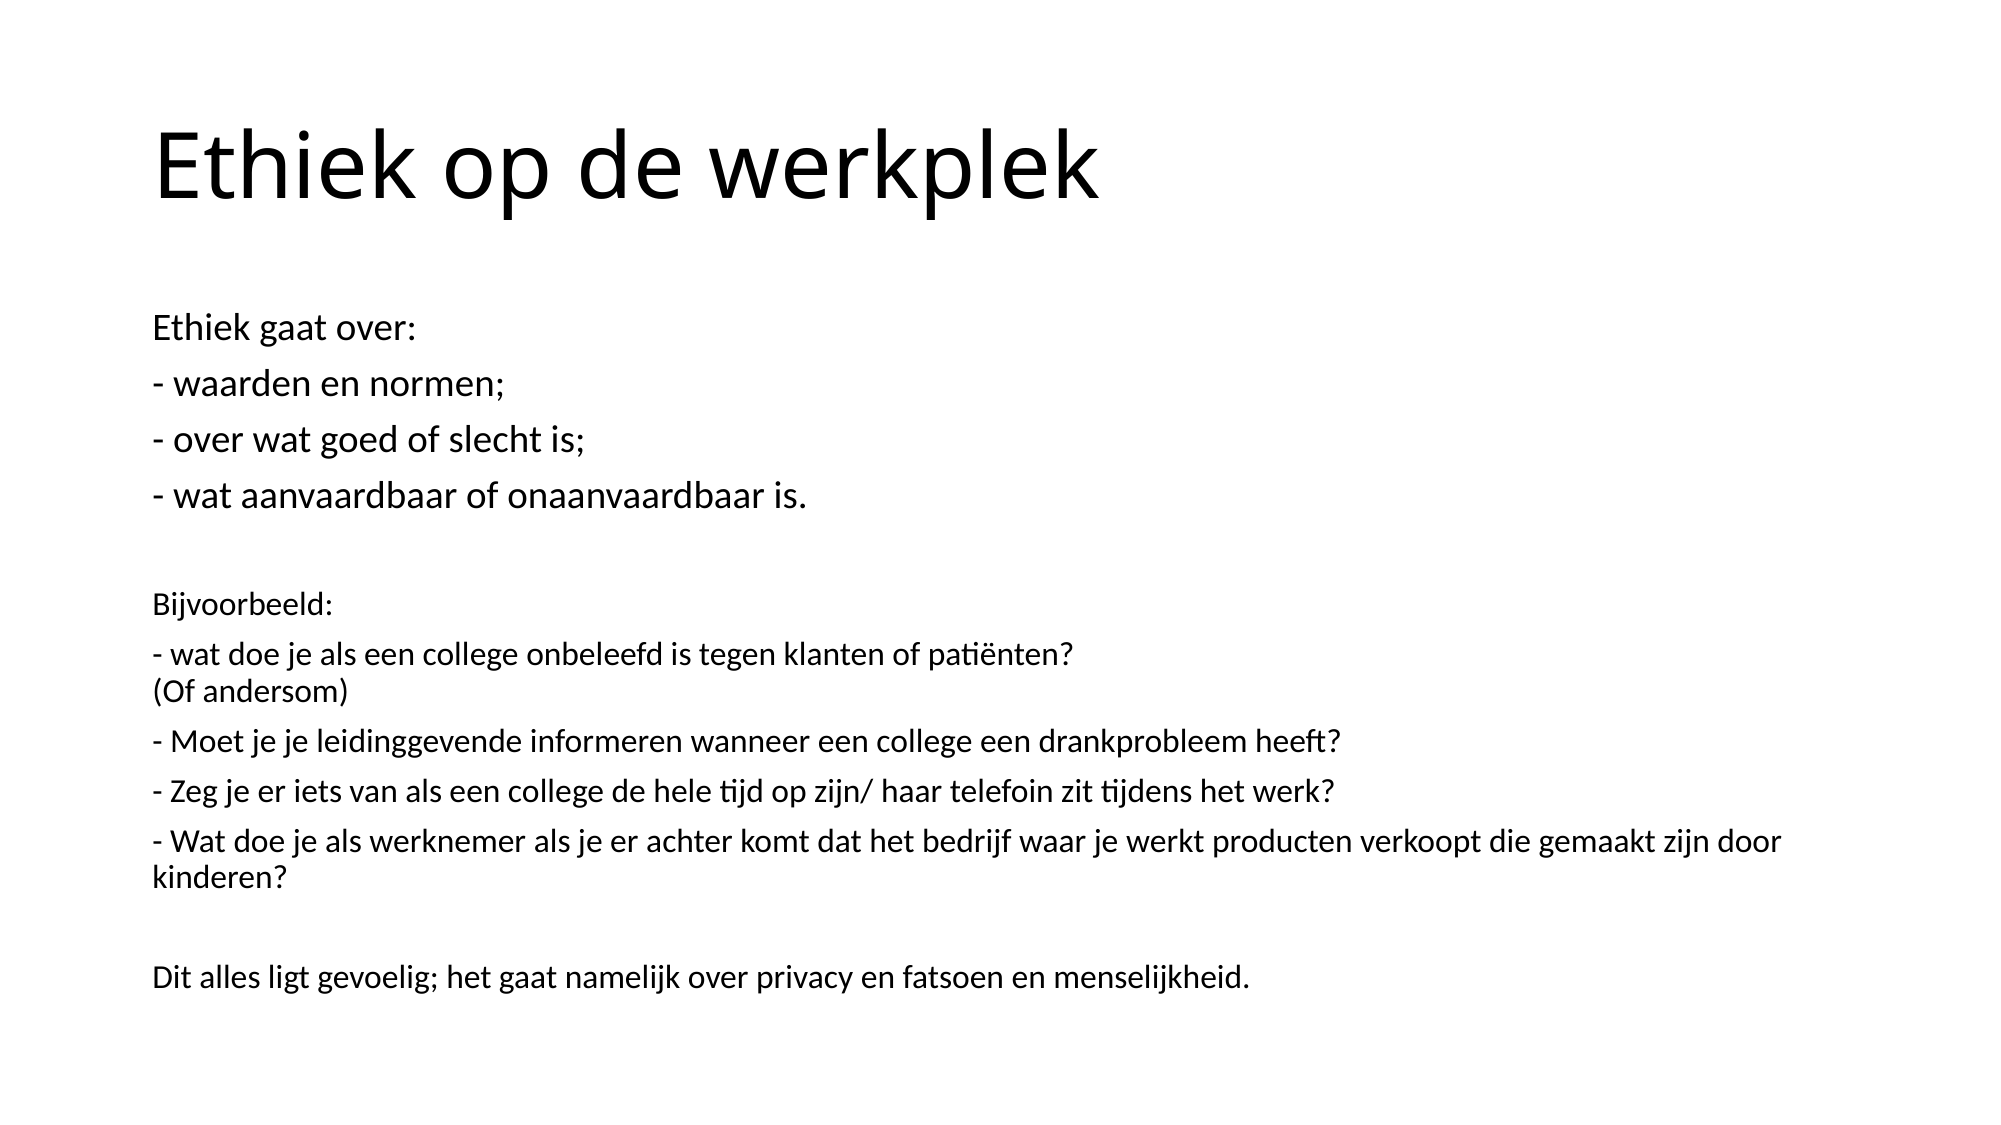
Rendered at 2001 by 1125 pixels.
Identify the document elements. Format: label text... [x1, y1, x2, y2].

title Ethiek op de werkplek [137, 59, 1863, 278]
list Ethiek gaat over: - waarden en normen; - over wat goed of slecht is; - wat aanvaardbaar of onaanvaardbaar is. Bijvoorbeeld: - wat doe je als een college onbeleefd is tegen klanten of patiënten? (Of andersom) - Moet je je leidinggevende informeren wanneer een college een drankprobleem heeft? - Zeg je er iets van als een college de hele tijd op zijn/ haar telefoin zit tijdens het werk? - Wat doe je als werknemer als je er achter komt dat het bedrijf waar je werkt producten verkoopt die gemaakt zijn door kinderen? Dit alles ligt gevoelig; het gaat namelijk over privacy en fatsoen en menselijkheid. [137, 299, 1863, 1014]
